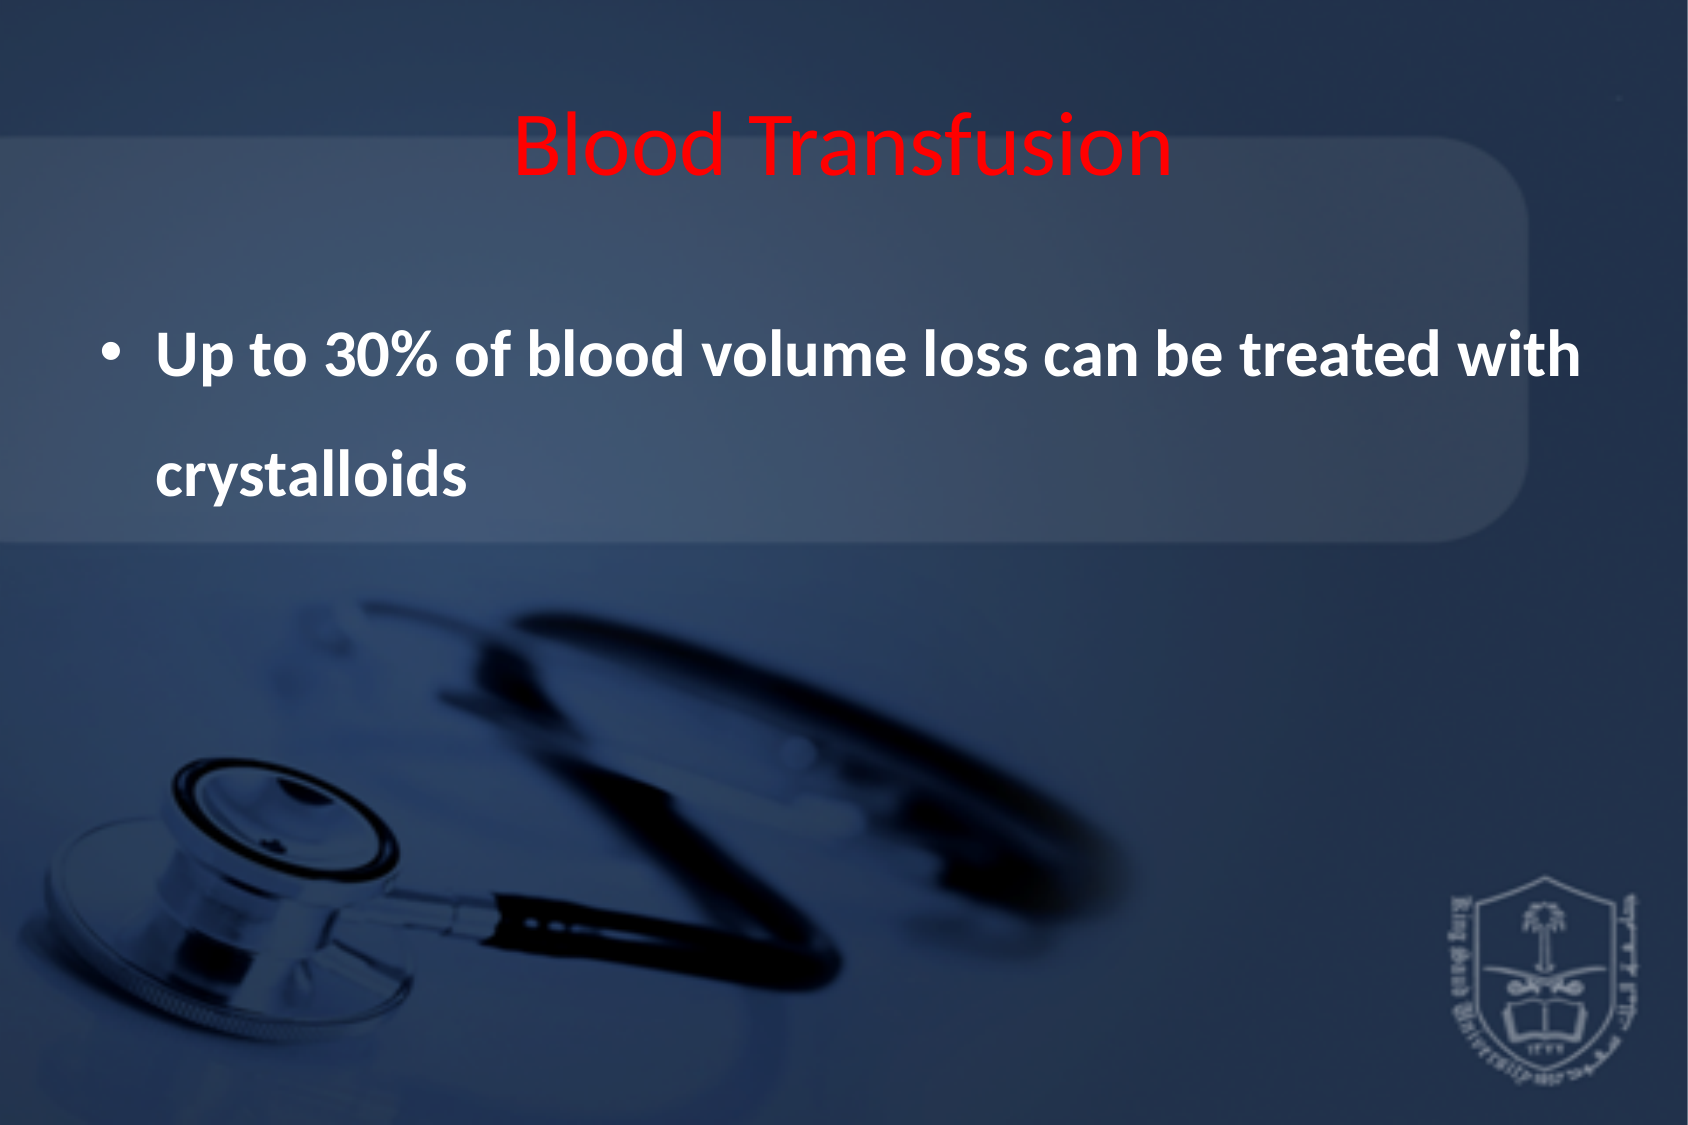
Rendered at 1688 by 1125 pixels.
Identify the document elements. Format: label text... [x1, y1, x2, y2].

title Blood Transfusion [84, 45, 1604, 233]
list Up to 30% of blood volume loss can be treated with crystalloids [84, 262, 1604, 1005]
picture [0, 0, 1688, 1125]
